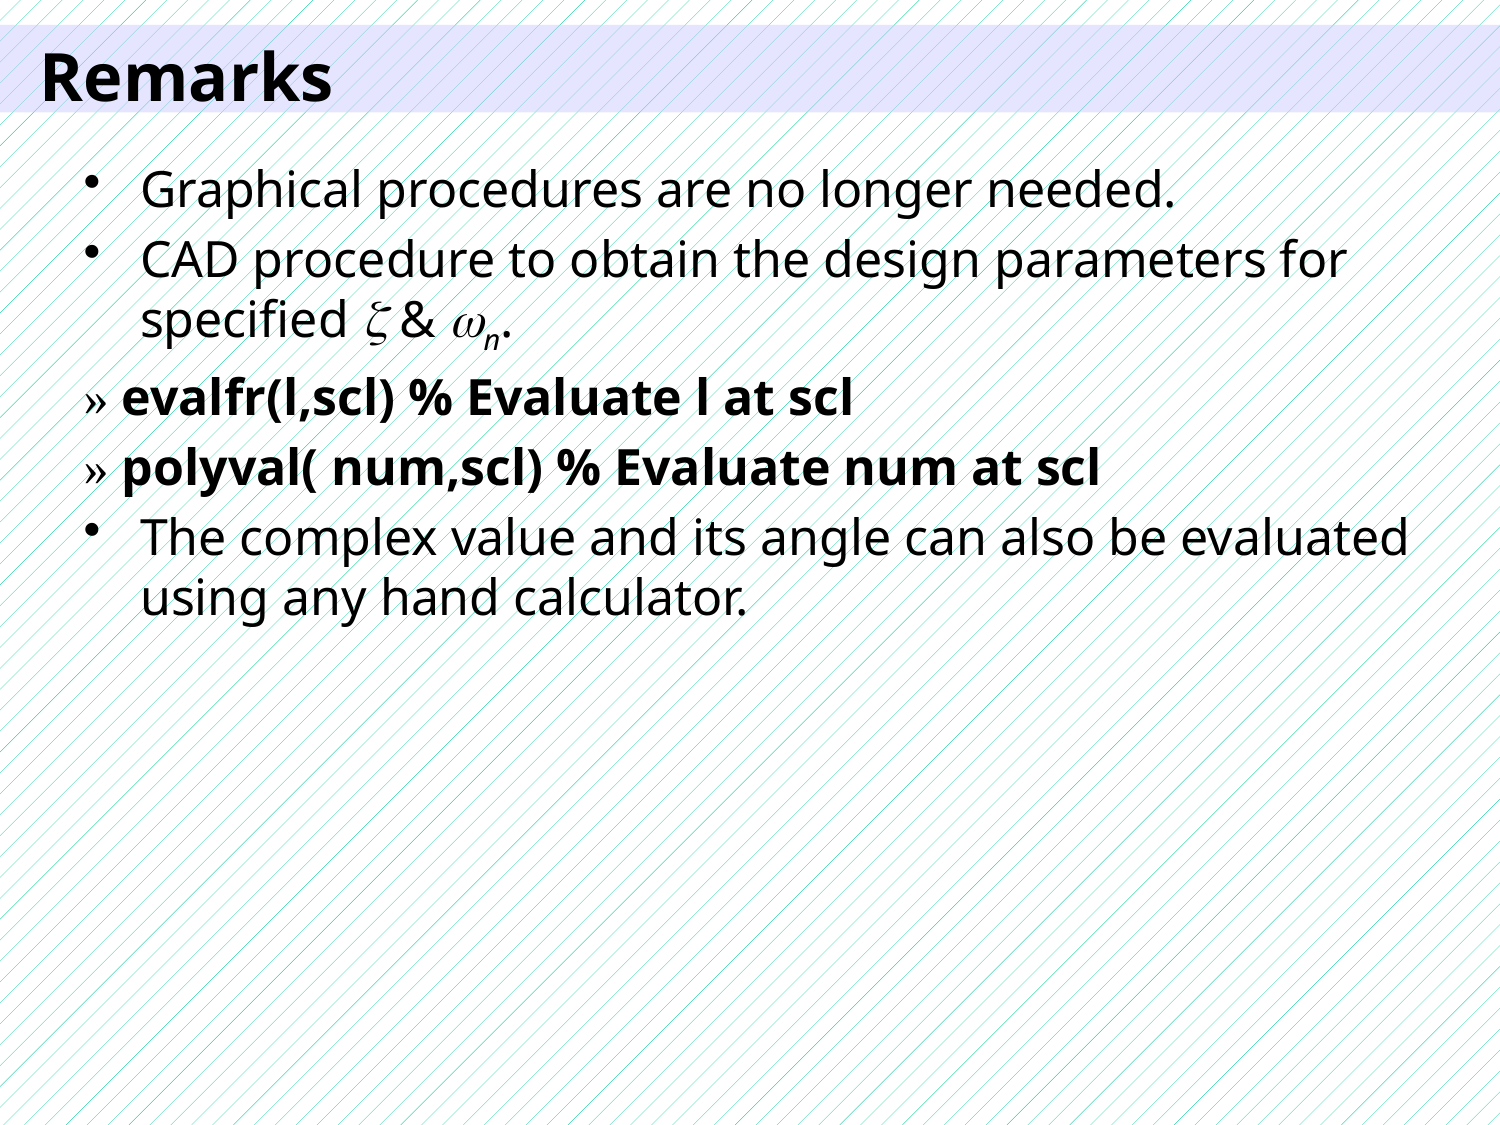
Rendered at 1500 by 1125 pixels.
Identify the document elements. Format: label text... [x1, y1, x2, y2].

title Remarks [24, 24, 1476, 126]
list Graphical procedures are no longer needed. CAD procedure to obtain the design parameters for specified  & n. » evalfr(l,scl) % Evaluate l at scl » polyval( num,scl) % Evaluate num at scl The complex value and its angle can also be evaluated using any hand calculator. [68, 149, 1432, 1101]
